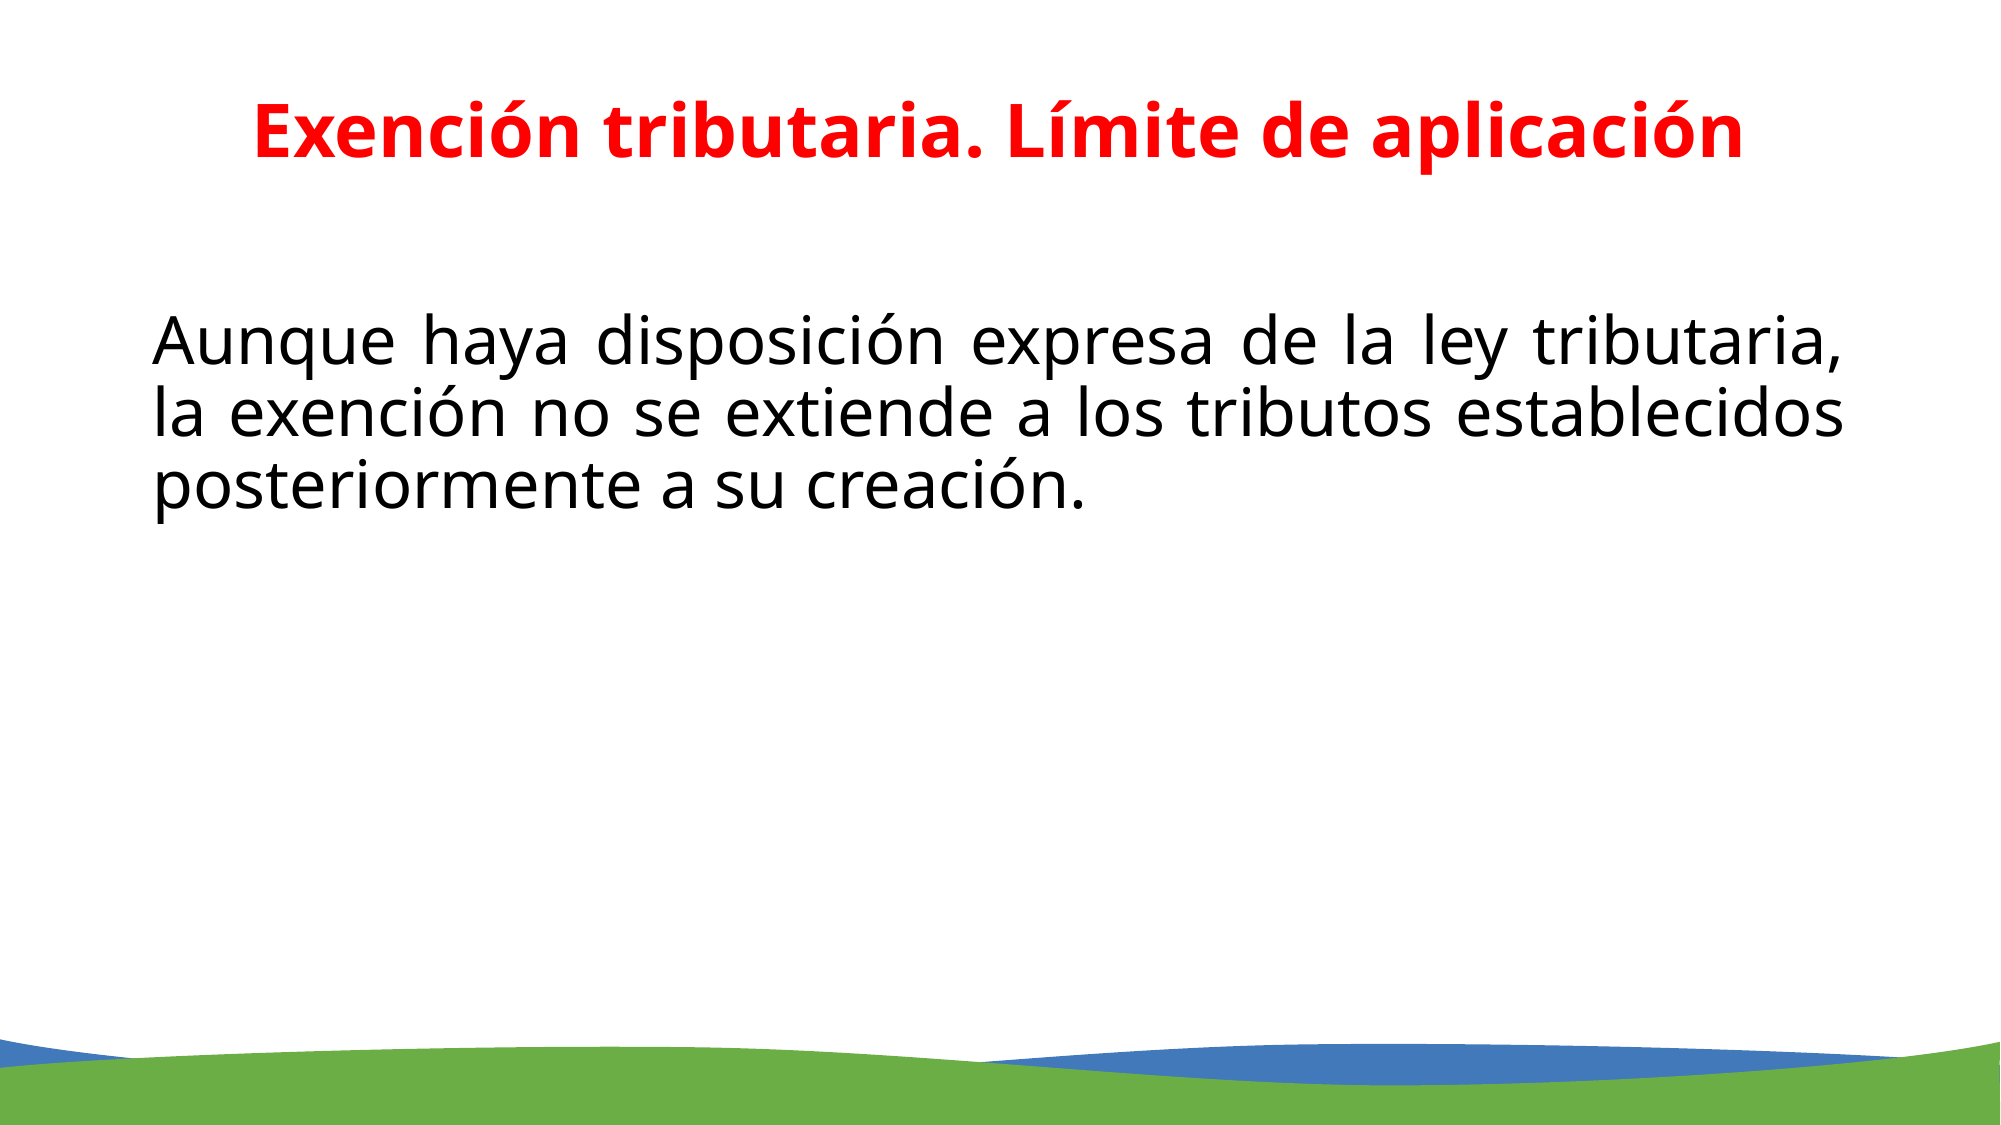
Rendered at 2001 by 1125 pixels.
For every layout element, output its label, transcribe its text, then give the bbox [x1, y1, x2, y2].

title Exención tributaria. Límite de aplicación [137, 59, 1863, 208]
list Aunque haya disposición expresa de la ley tributaria, la exención no se extiende a los tributos establecidos posteriormente a su creación. [137, 299, 1863, 822]
